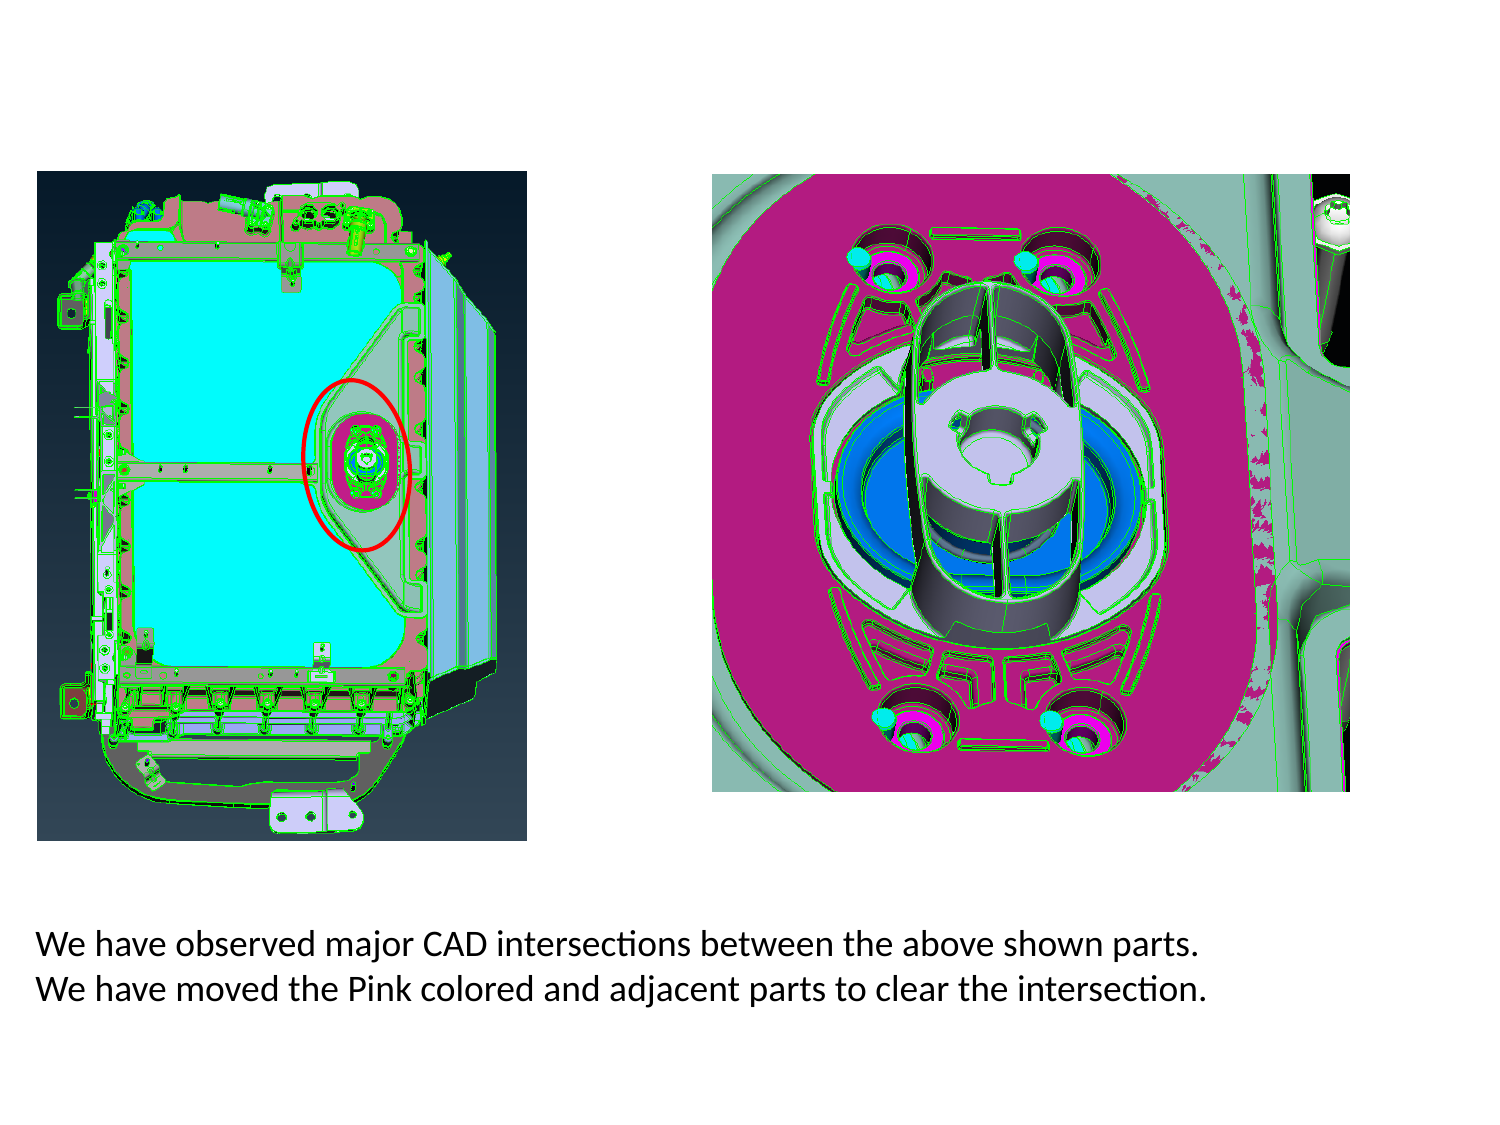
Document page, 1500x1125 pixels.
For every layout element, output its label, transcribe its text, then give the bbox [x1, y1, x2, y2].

text_box We have observed major CAD intersections between the above shown parts. We have moved the Pink colored and adjacent parts to clear the intersection. [20, 911, 1258, 1017]
picture [712, 174, 1351, 792]
picture [37, 171, 527, 841]
